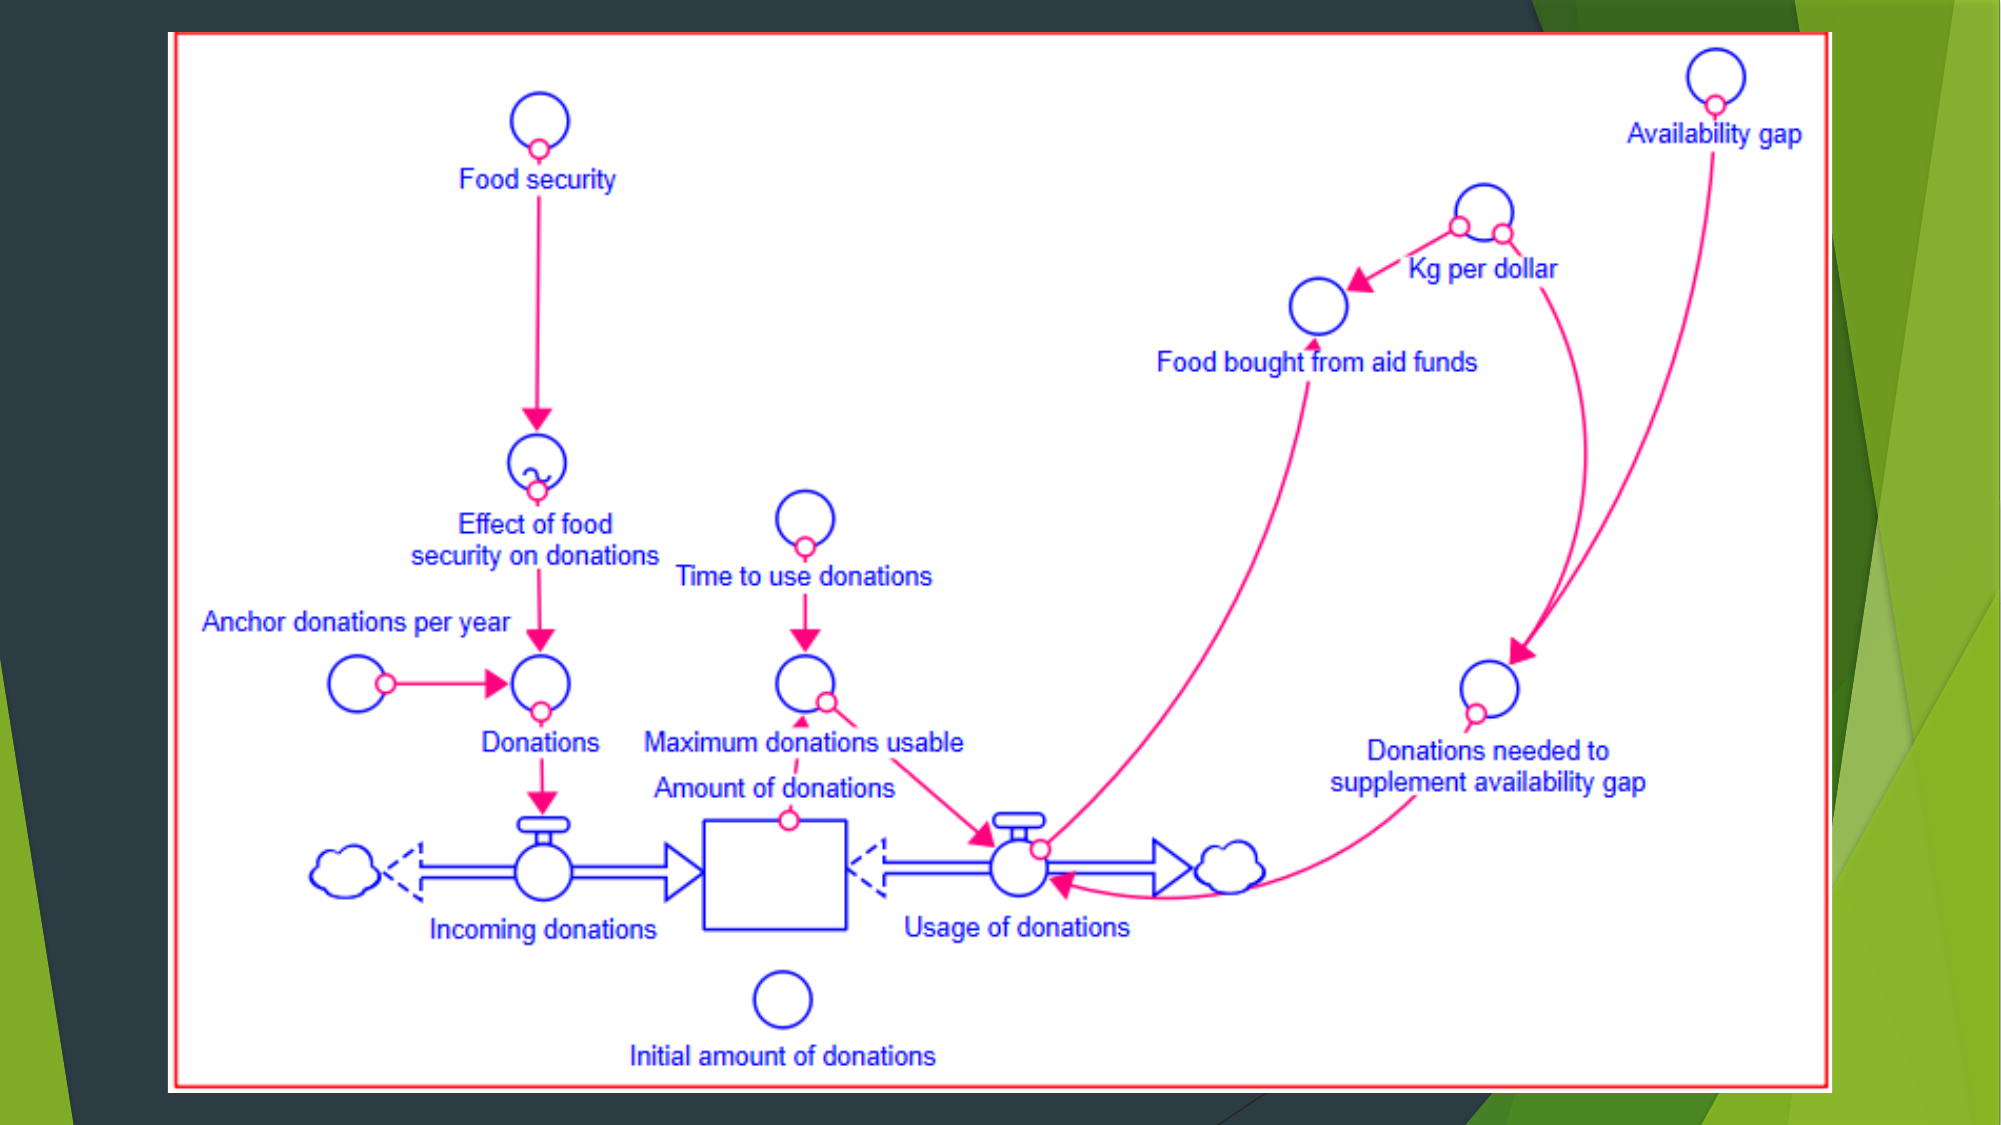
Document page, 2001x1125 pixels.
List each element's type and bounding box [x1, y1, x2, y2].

picture [167, 31, 1833, 1093]
